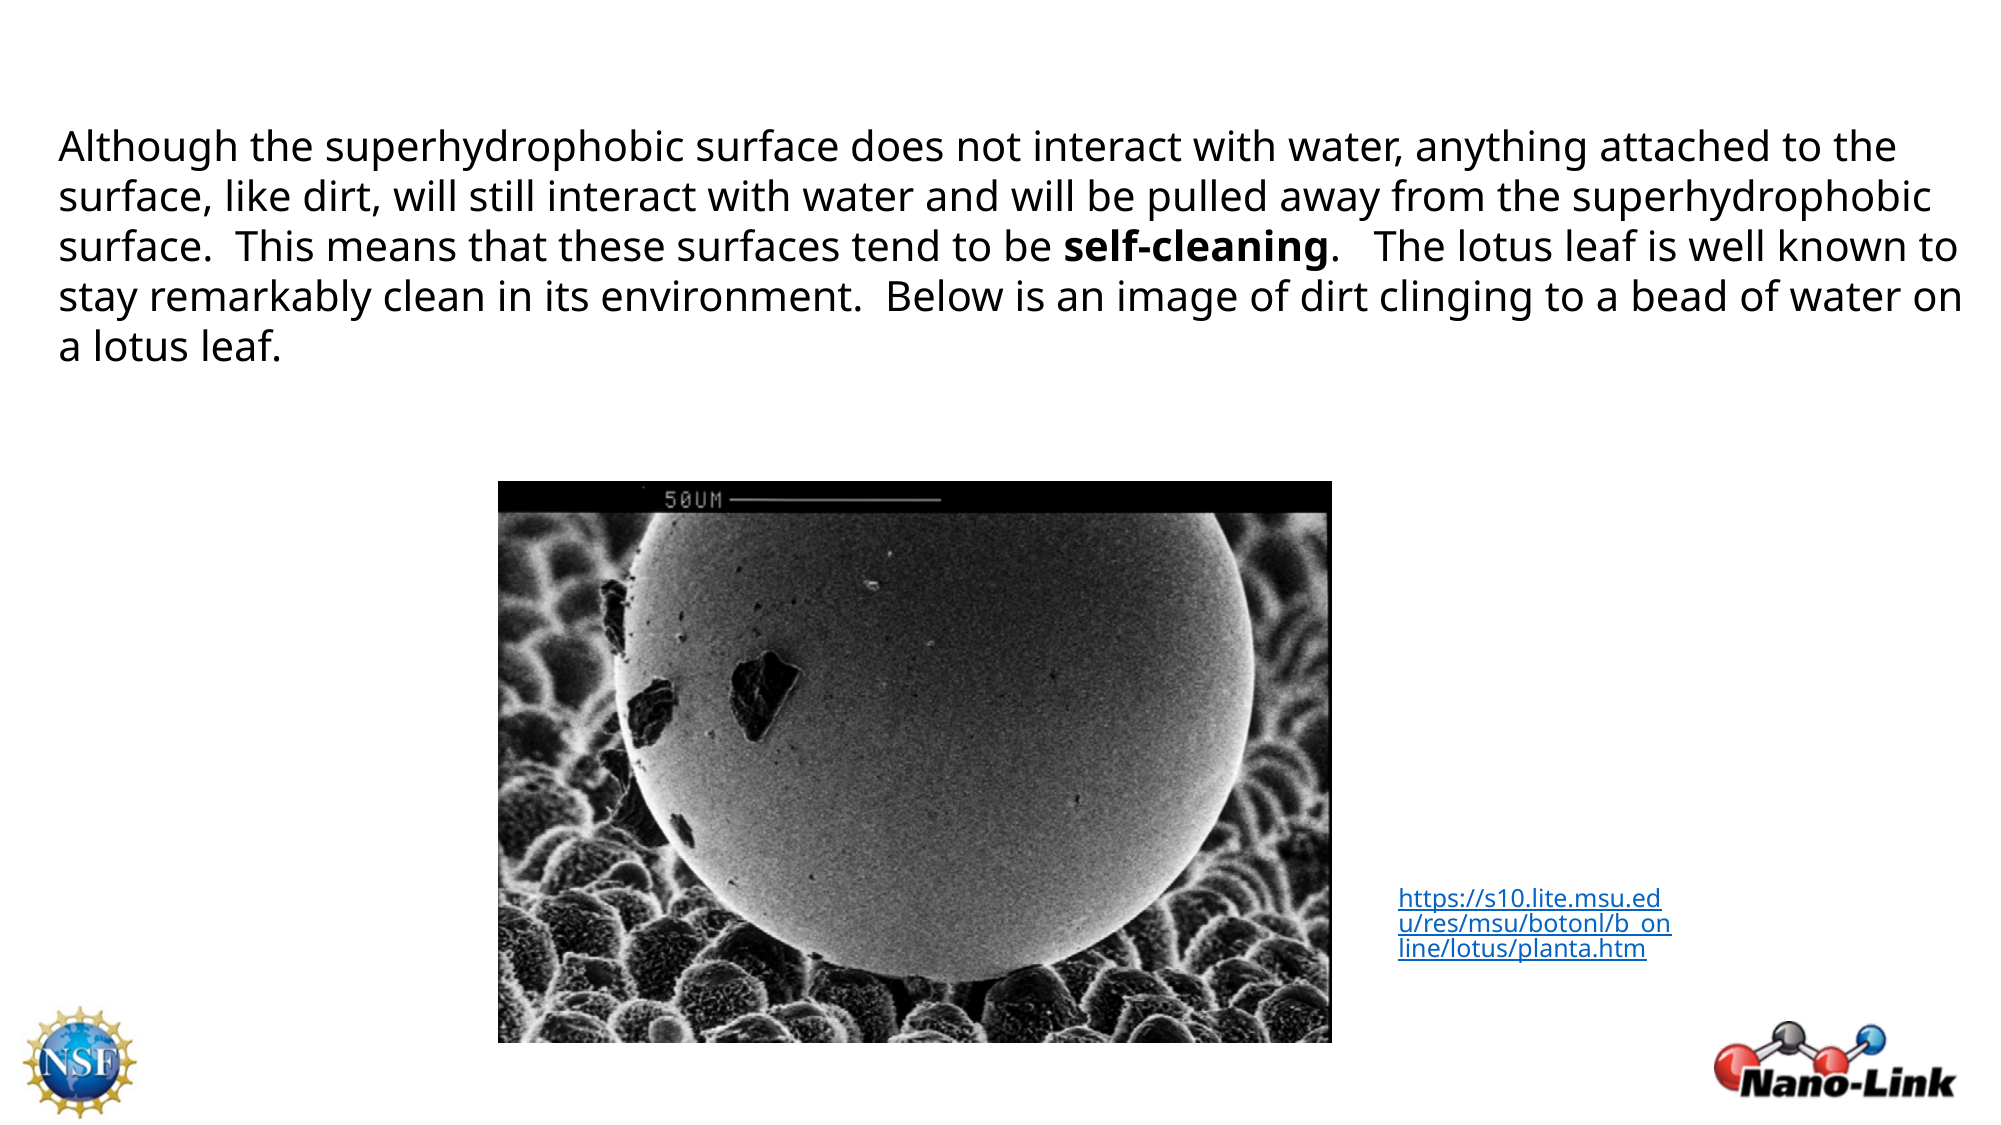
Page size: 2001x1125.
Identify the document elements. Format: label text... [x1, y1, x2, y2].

text_box Although the superhydrophobic surface does not interact with water, anything attached to the surface, like dirt, will still interact with water and will be pulled away from the superhydrophobic surface. This means that these surfaces tend to be self-cleaning. The lotus leaf is well known to stay remarkably clean in its environment. Below is an image of dirt clinging to a bead of water on a lotus leaf. [43, 112, 1986, 378]
picture [21, 1004, 138, 1120]
text_box https://s10.lite.msu.edu/res/msu/botonl/b_online/lotus/planta.htm [1383, 874, 1689, 924]
picture [1714, 1021, 1963, 1103]
picture [498, 481, 1332, 1043]
